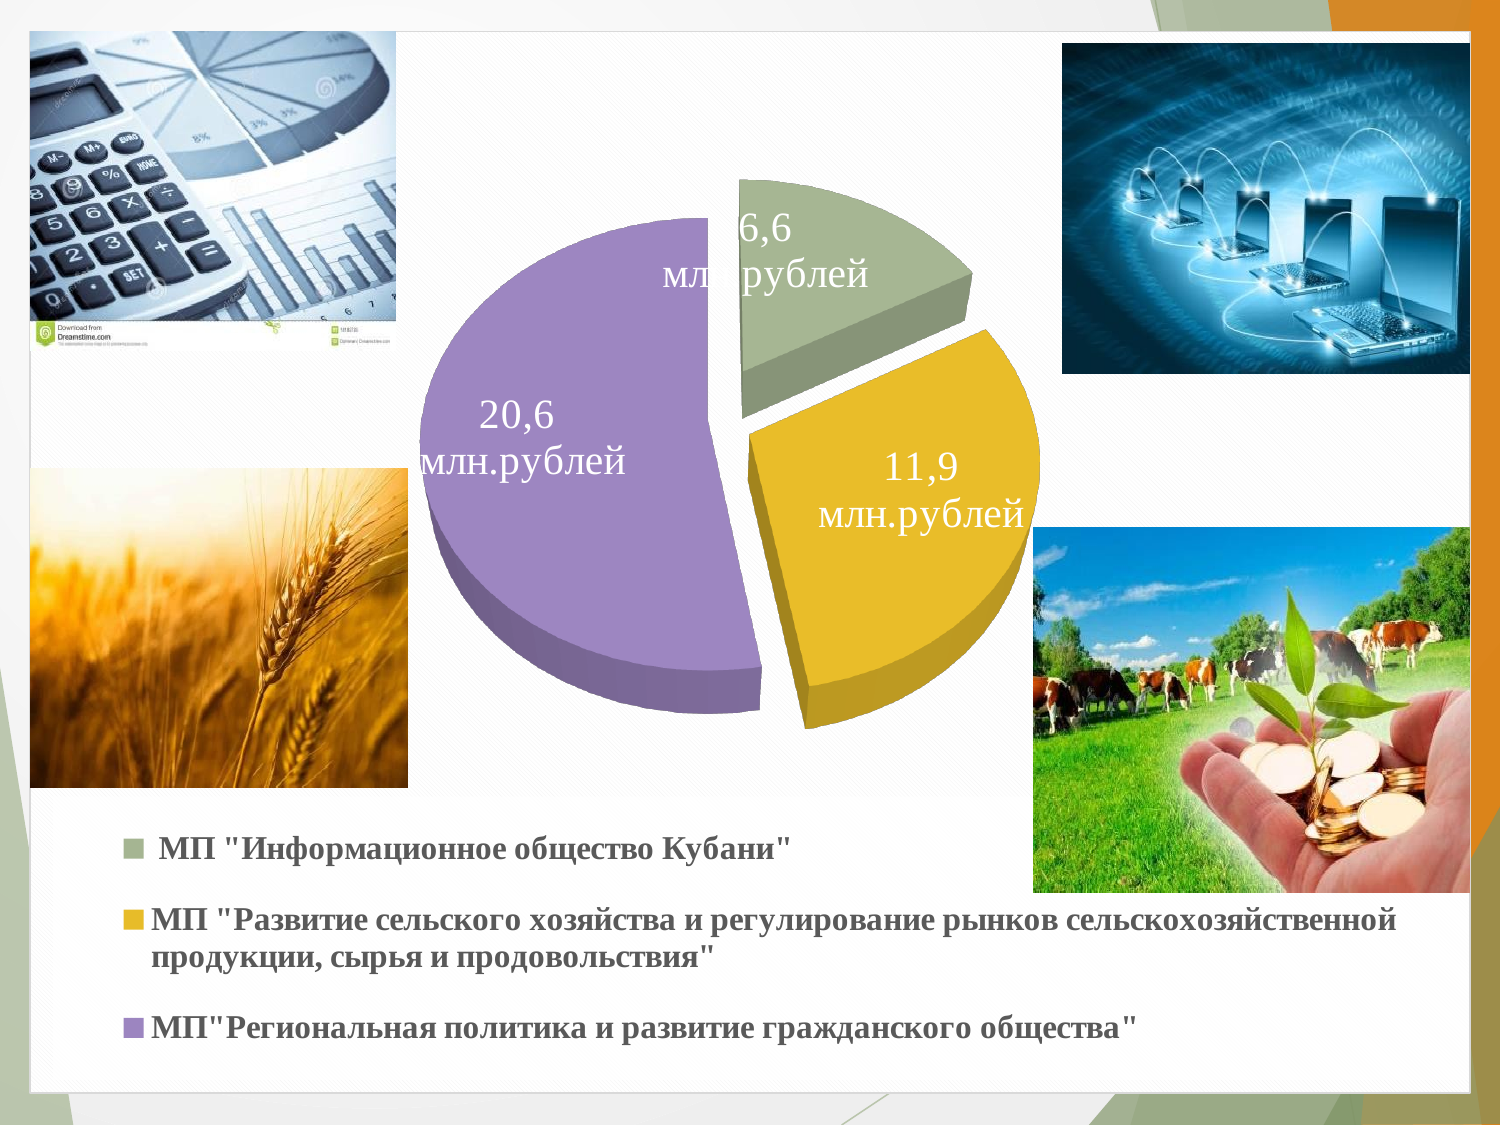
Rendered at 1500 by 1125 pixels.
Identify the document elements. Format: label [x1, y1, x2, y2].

chart [29, 30, 1471, 1094]
